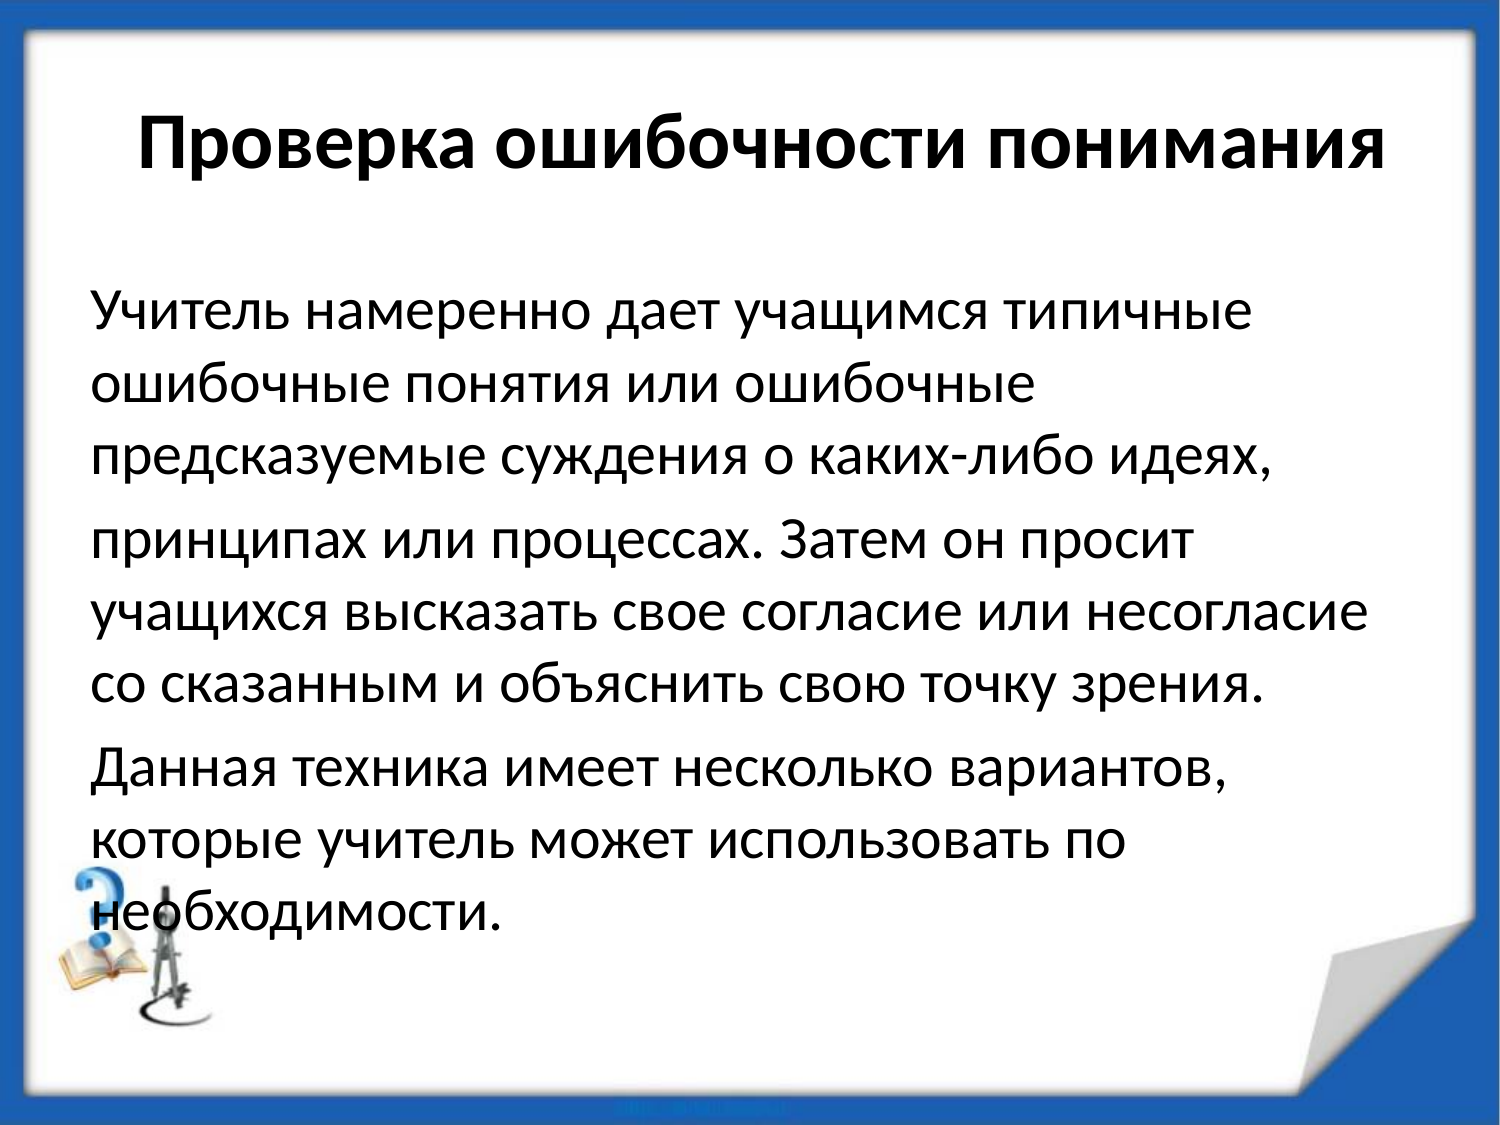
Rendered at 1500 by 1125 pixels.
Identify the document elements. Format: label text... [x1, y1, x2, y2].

list Учитель намеренно дает учащимся типичные ошибочные понятия или ошибочные предсказуемые суждения о каких-либо идеях, принципах или процессах. Затем он просит учащихся высказать свое согласие или несогласие со сказанным и объяснить свою точку зрения. Данная техника имеет несколько вариантов, которые учитель может использовать по необходимости. [75, 262, 1425, 1005]
title Проверка ошибочности понимания [88, 42, 1439, 231]
picture [0, 0, 1500, 1125]
